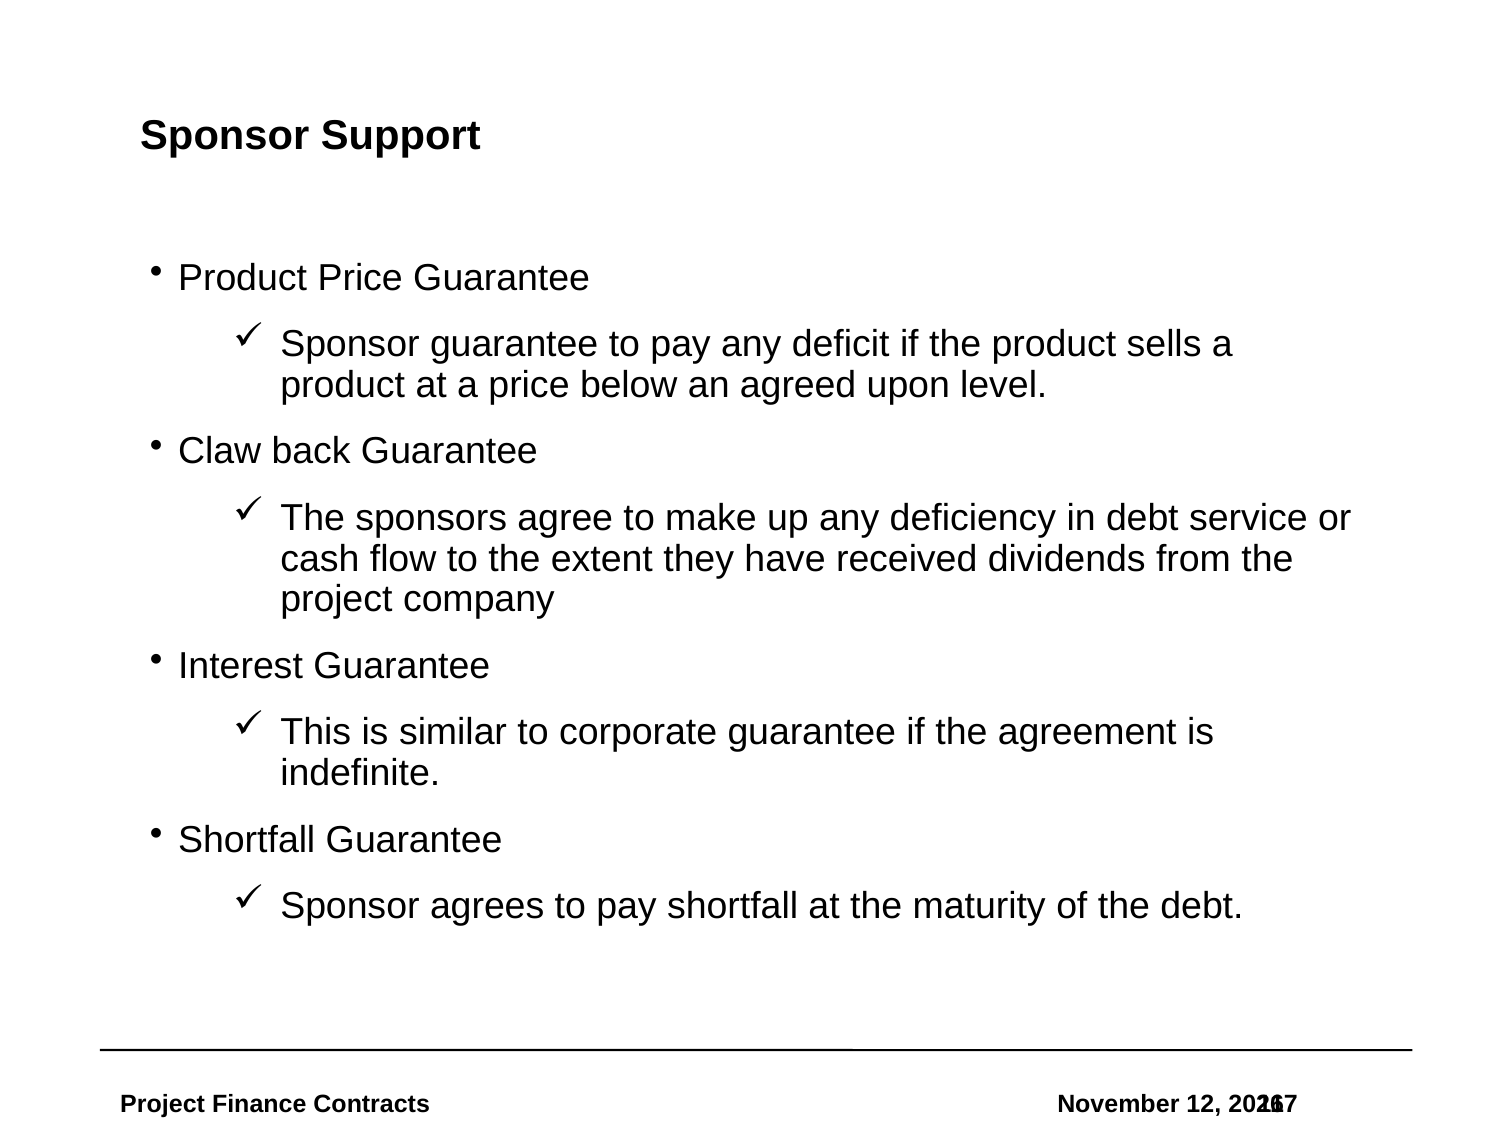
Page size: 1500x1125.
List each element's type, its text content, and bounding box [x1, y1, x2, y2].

title Sponsor Support [124, 99, 1288, 226]
list Product Price Guarantee Sponsor guarantee to pay any deficit if the product sells a product at a price below an agreed upon level. Claw back Guarantee The sponsors agree to make up any deficiency in debt service or cash flow to the extent they have received dividends from the project company Interest Guarantee This is similar to corporate guarantee if the agreement is indefinite. Shortfall Guarantee Sponsor agrees to pay shortfall at the maturity of the debt. [124, 249, 1376, 1001]
